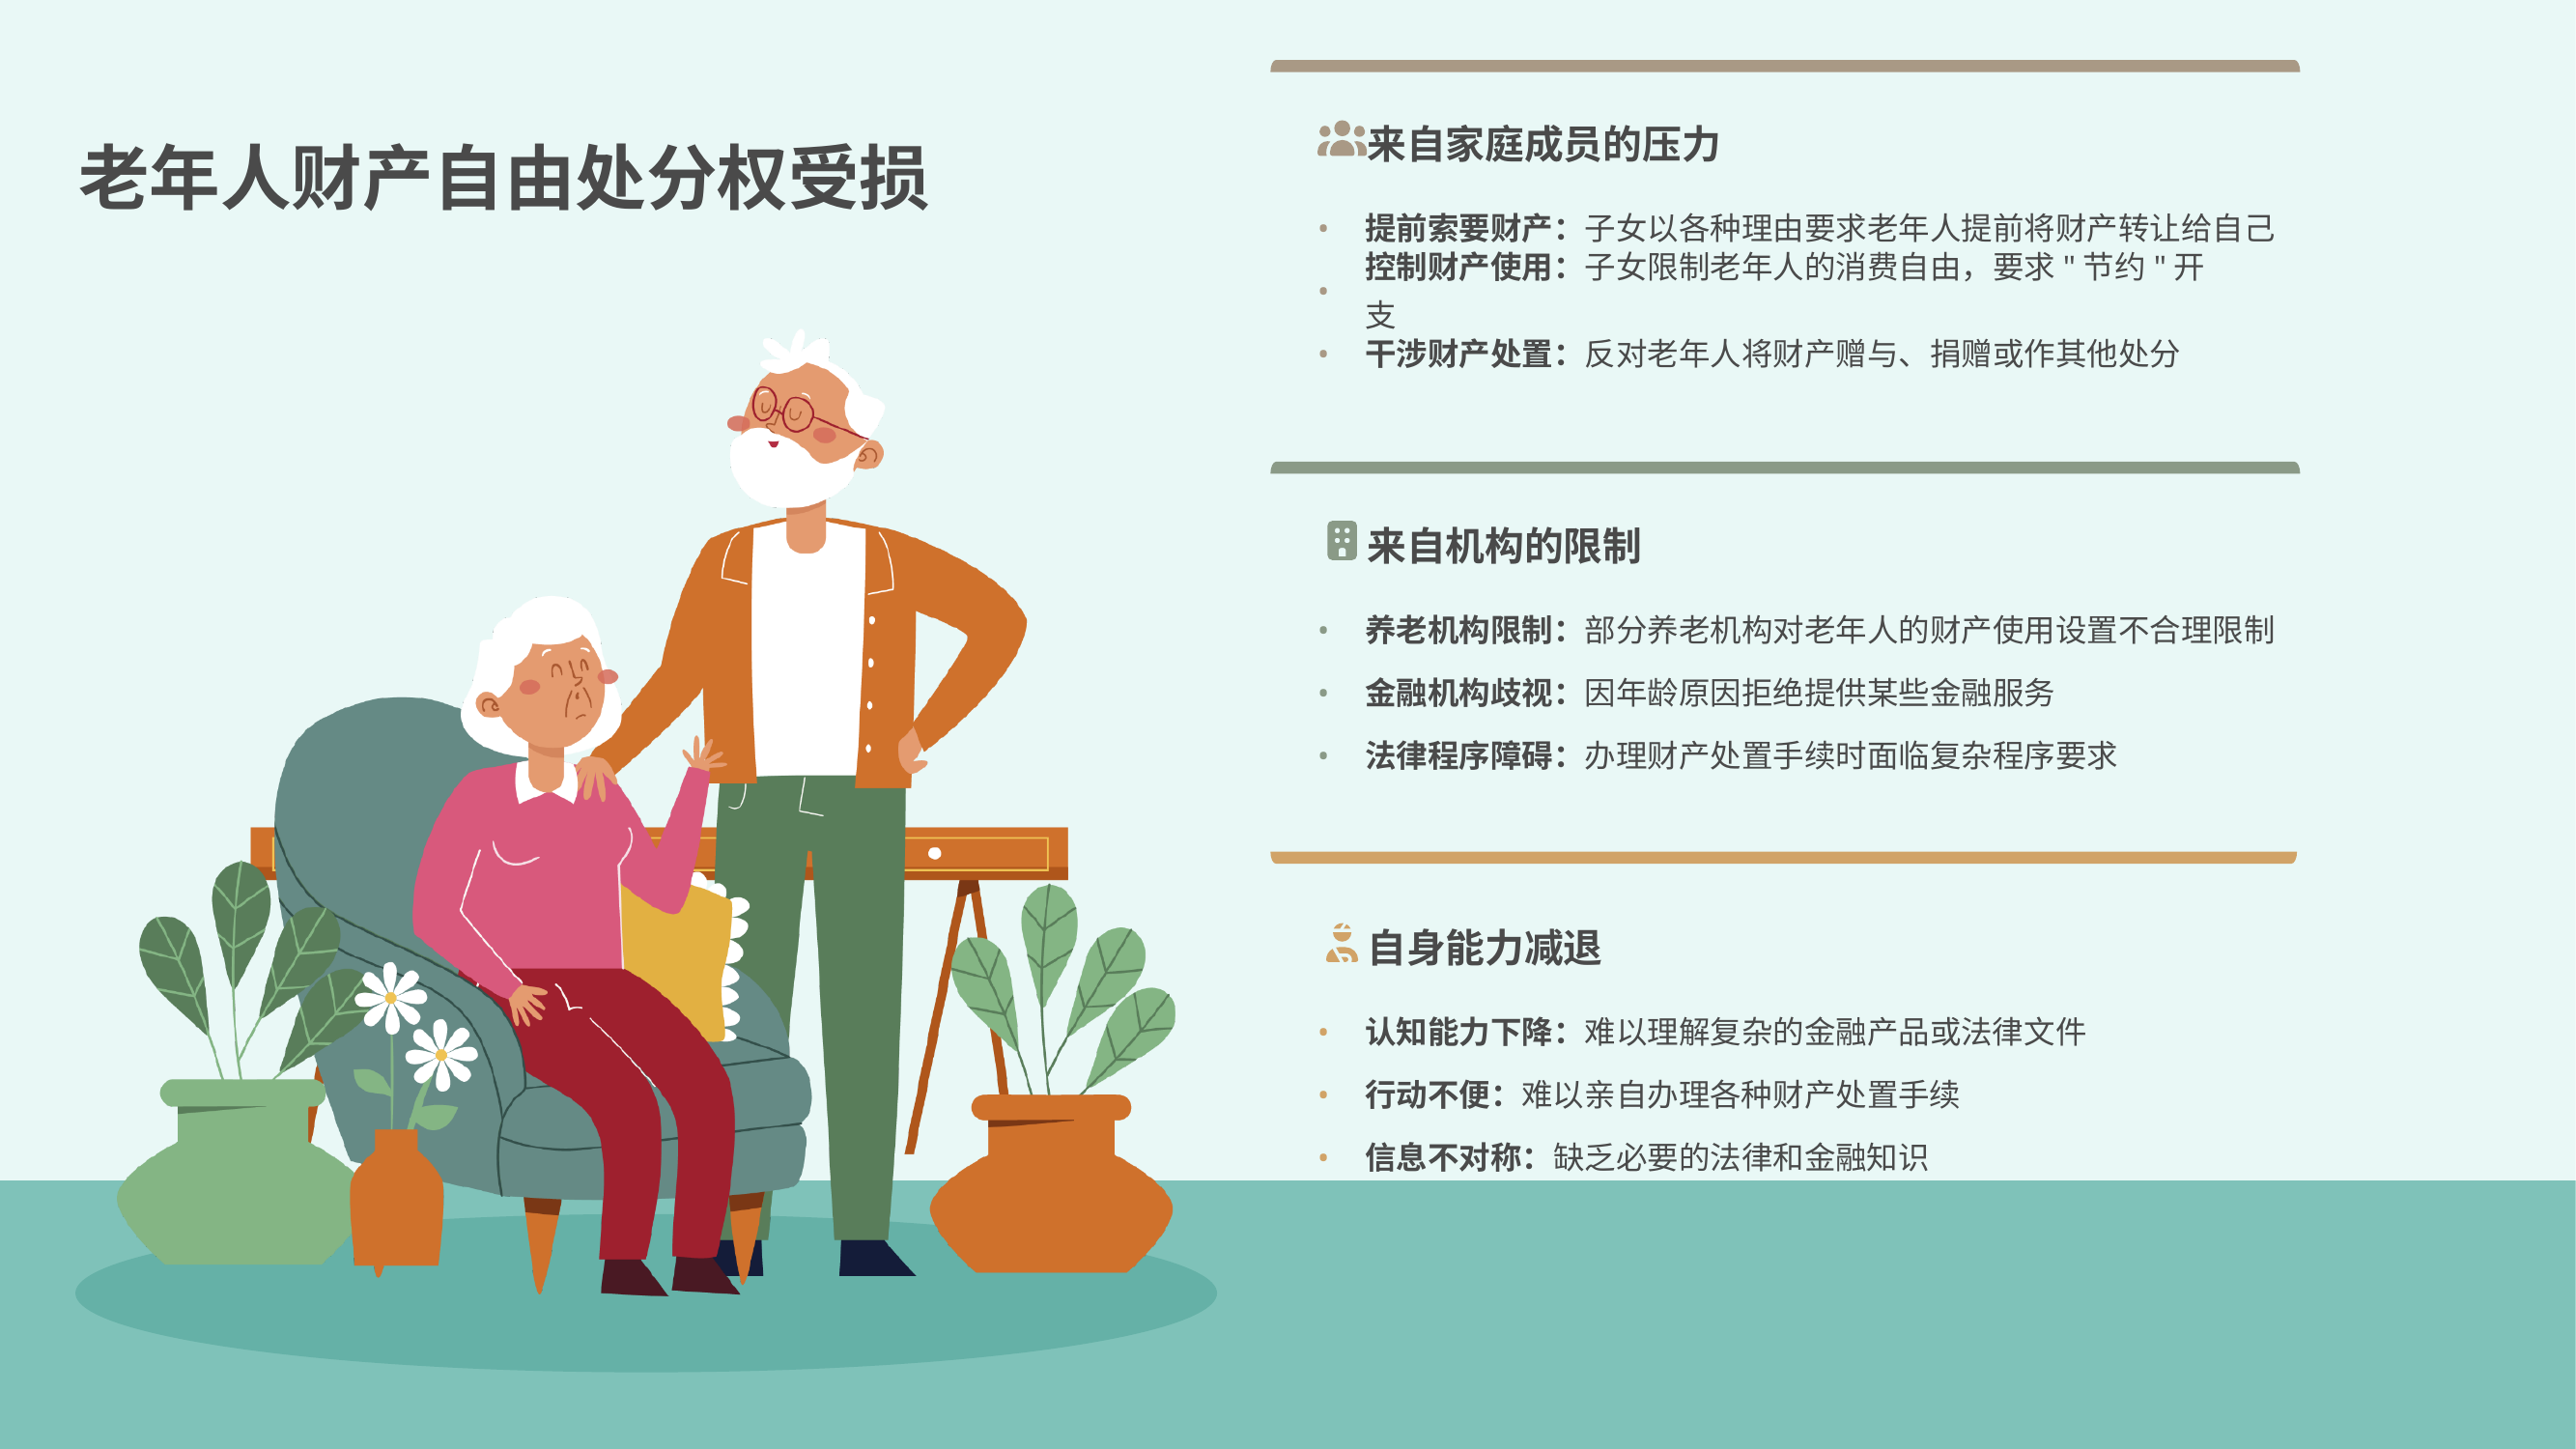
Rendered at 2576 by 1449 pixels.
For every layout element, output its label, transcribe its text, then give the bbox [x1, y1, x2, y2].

text_box [1353, 126, 1366, 137]
text_box 养老机构限制：部分养老机构对老年人的财产使用设置不合理限制 [1365, 599, 2301, 647]
text_box 来自家庭成员的压力 [1367, 111, 2576, 167]
text_box [1354, 141, 1367, 156]
text_box [1326, 949, 1341, 962]
text_box • [1317, 662, 1365, 710]
text_box • [1317, 725, 1365, 774]
text_box 法律程序障碍：办理财产处置手续时面临复杂程序要求 [1365, 725, 2143, 774]
text_box 干涉财产处置：反对老年人将财产赠与、捐赠或作其他处分 [1365, 324, 2206, 372]
text_box • [1317, 1127, 1365, 1176]
text_box 来自机构的限制 [1367, 513, 2576, 569]
text_box 行动不便：难以亲自办理各种财产处置手续 [1365, 1064, 1984, 1112]
text_box [1333, 932, 1352, 942]
text_box • [1317, 1064, 1365, 1112]
text_box [1327, 521, 1357, 560]
text_box [1270, 461, 2301, 474]
text_box • [1317, 1001, 1365, 1049]
text_box 老年人财产自由处分权受损 [78, 141, 2533, 221]
text_box [1329, 139, 1355, 156]
text_box 提前索要财产：子女以各种理由要求老年人提前将财产转让给自己 [1365, 197, 2301, 245]
text_box [1319, 126, 1331, 137]
text_box [1270, 851, 2298, 865]
text_box • [1317, 324, 1365, 372]
text_box • [1317, 261, 1365, 308]
picture [117, 328, 1175, 1296]
text_box [1336, 947, 1359, 962]
text_box [1333, 923, 1344, 929]
text_box 金融机构歧视：因年龄原因拒绝提供某些金融服务 [1365, 662, 2081, 710]
text_box [1317, 141, 1331, 156]
text_box [1270, 60, 2301, 72]
text_box 认知能力下降：难以理解复杂的金融产品或法律文件 [1365, 1001, 2111, 1049]
text_box 信息不对称：缺乏必要的法律和金融知识 [1365, 1127, 1954, 1176]
text_box • [1317, 197, 1365, 245]
text_box 自身能力减退 [1367, 914, 2576, 970]
text_box • [1317, 599, 1365, 647]
text_box [1344, 923, 1351, 929]
text_box 控制财产使用：子女限制老年人的消费自由，要求"节约"开支 [1365, 261, 2228, 308]
text_box [1334, 120, 1350, 137]
